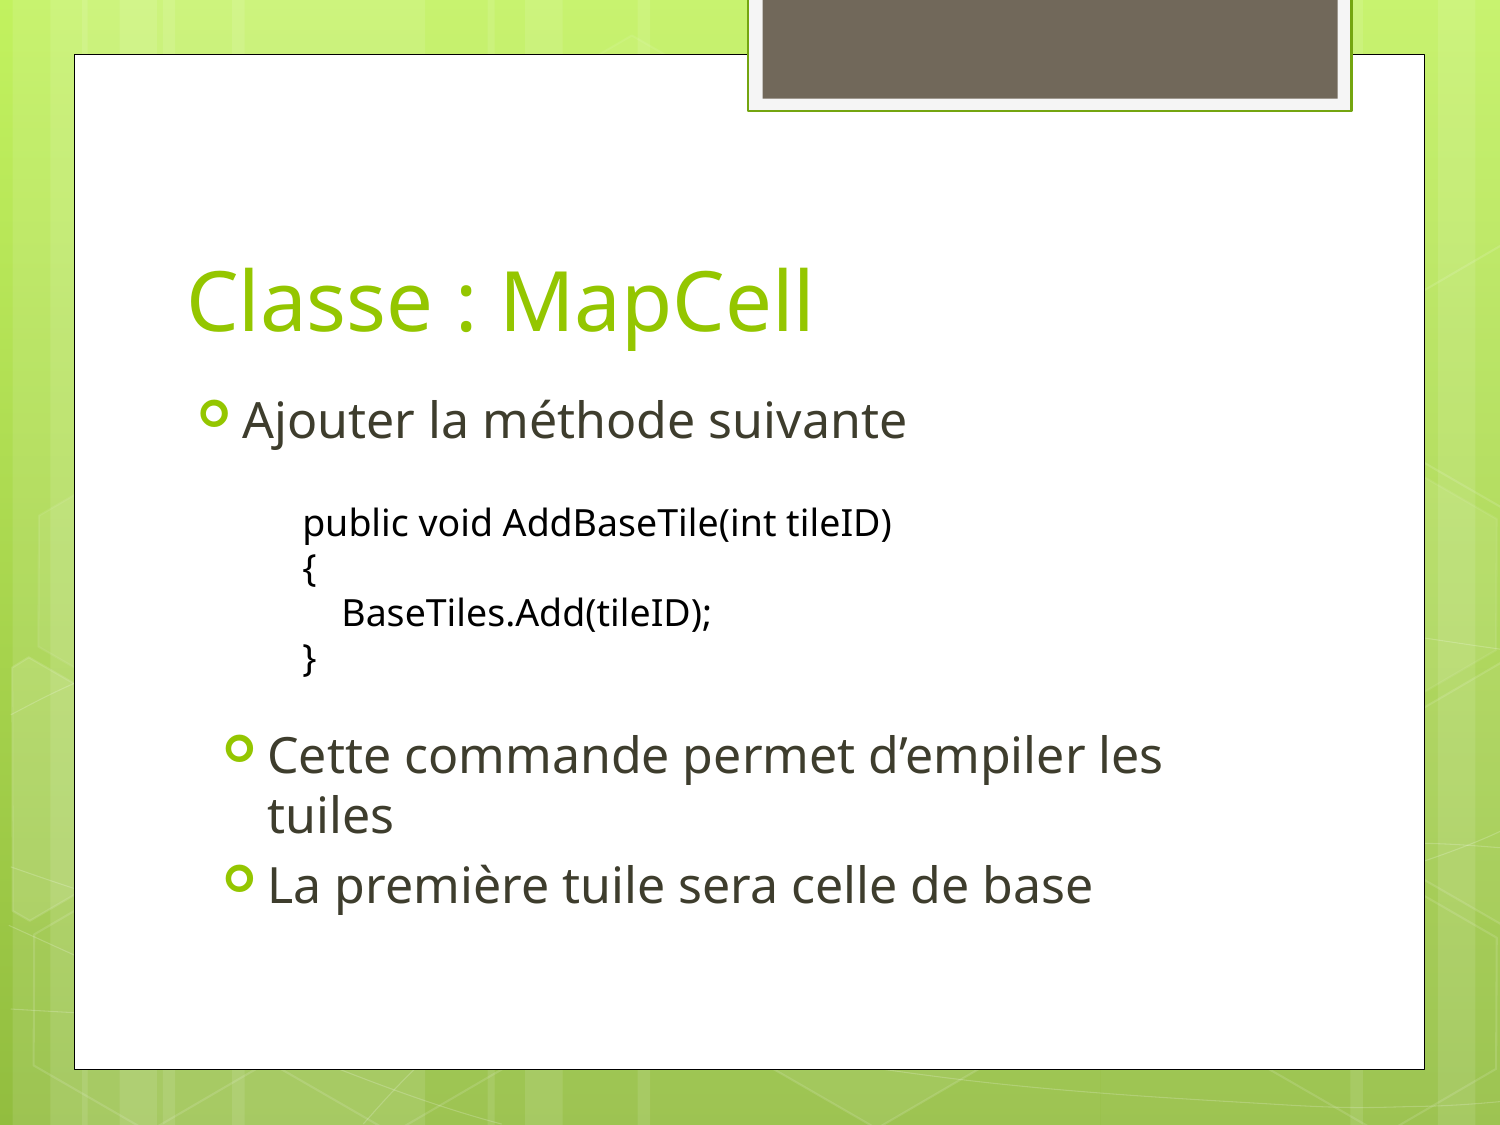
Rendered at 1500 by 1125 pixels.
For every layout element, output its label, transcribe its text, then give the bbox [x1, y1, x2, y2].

text_box public void AddBaseTile(int tileID) { BaseTiles.Add(tileID); } [287, 491, 908, 687]
text_box Cette commande permet d’empiler les tuiles La première tuile sera celle de base [196, 716, 1308, 1012]
title Classe : MapCell [171, 168, 1324, 357]
list Ajouter la méthode suivante [171, 381, 1283, 457]
